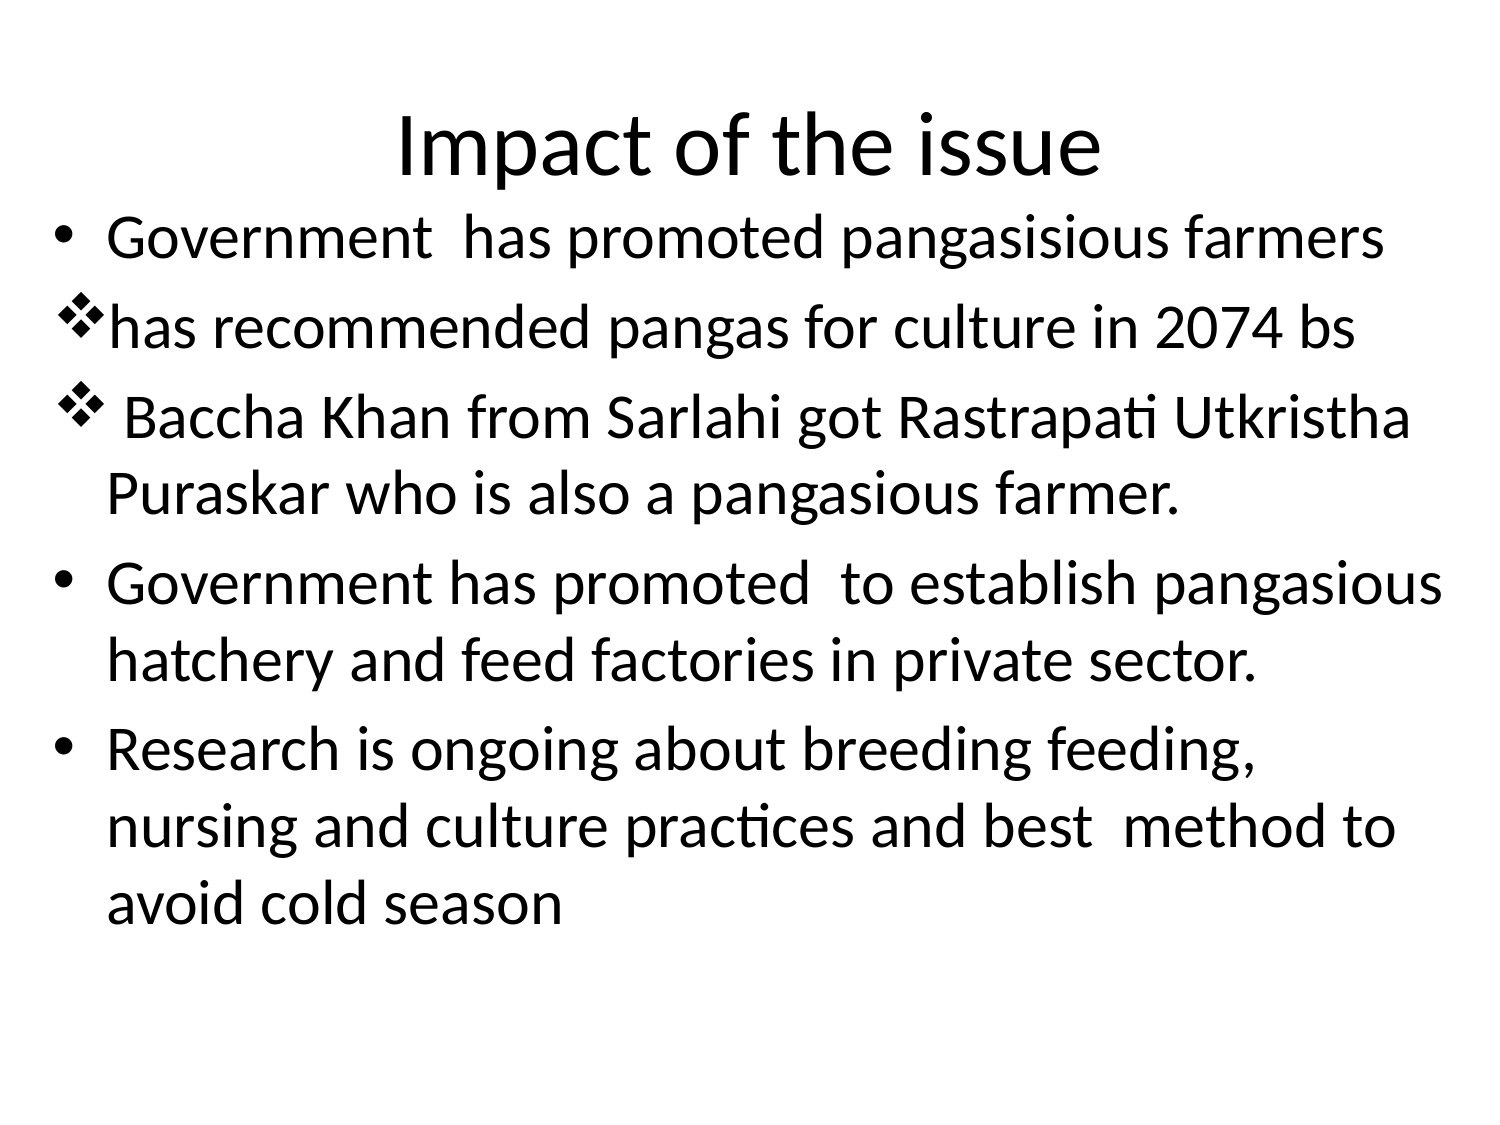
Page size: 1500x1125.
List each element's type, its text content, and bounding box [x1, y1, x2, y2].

list Government has promoted pangasisious farmers has recommended pangas for culture in 2074 bs Baccha Khan from Sarlahi got Rastrapati Utkristha Puraskar who is also a pangasious farmer. Government has promoted to establish pangasious hatchery and feed factories in private sector. Research is ongoing about breeding feeding, nursing and culture practices and best method to avoid cold season [37, 187, 1463, 1075]
title Impact of the issue [75, 45, 1425, 187]
